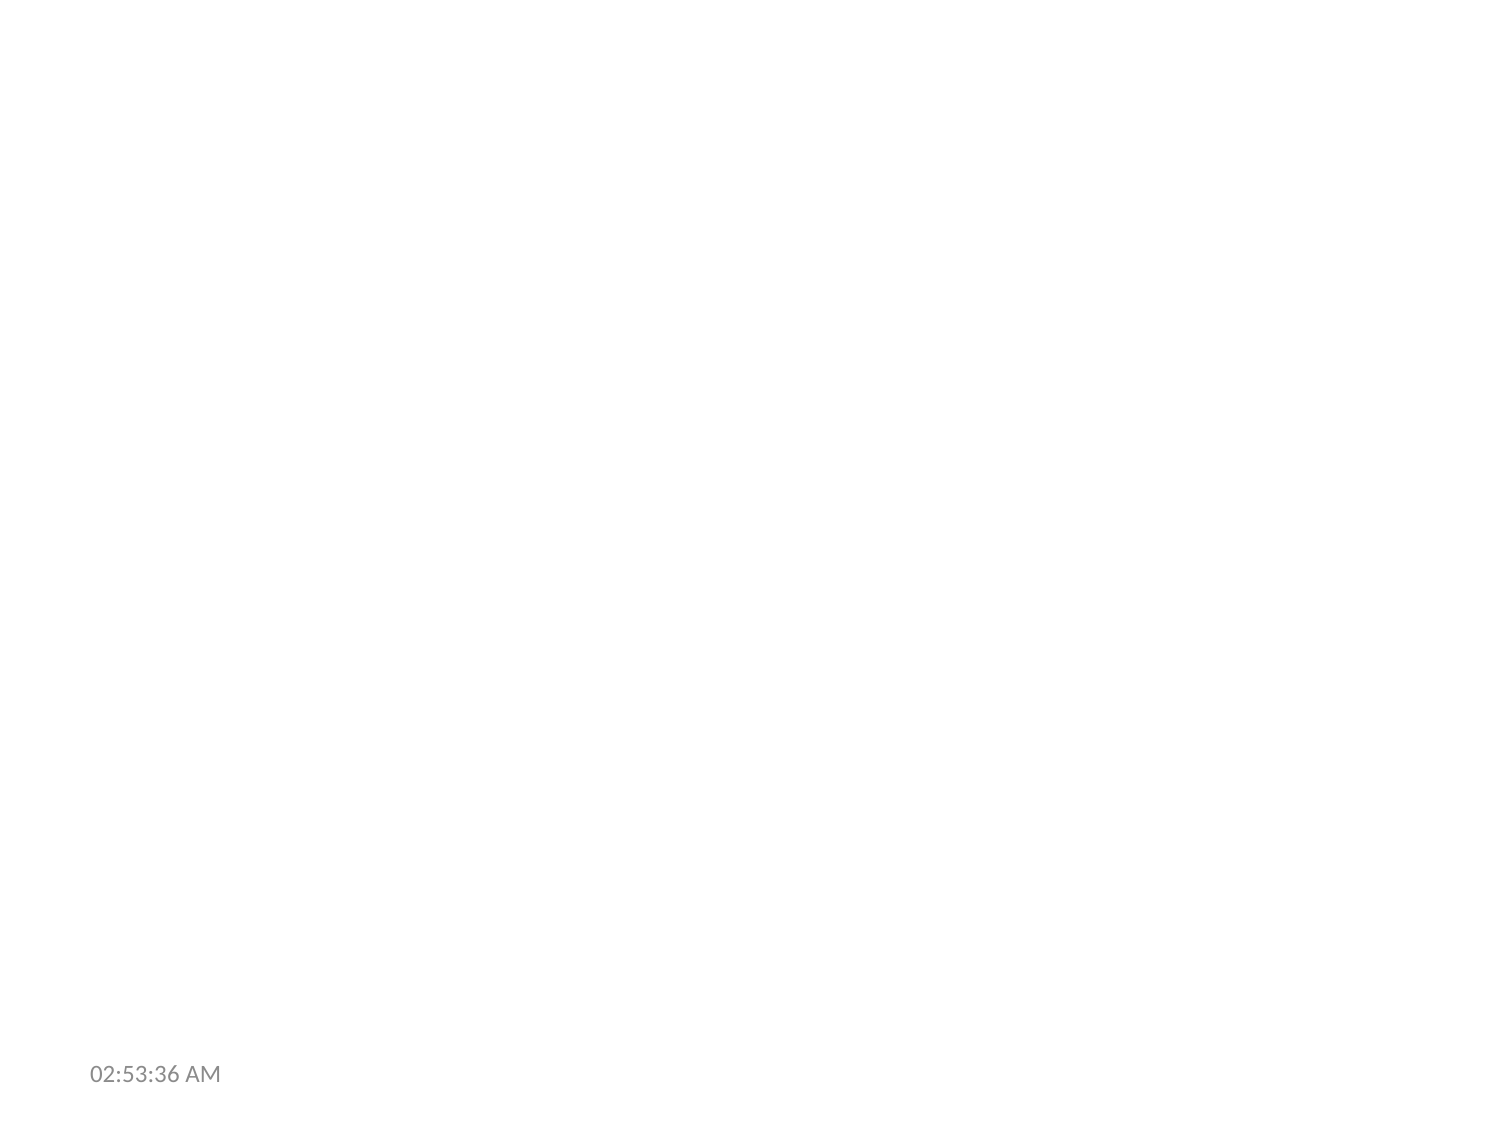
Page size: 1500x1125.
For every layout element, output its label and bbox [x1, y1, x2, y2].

slide_number [75, 1042, 425, 1103]
